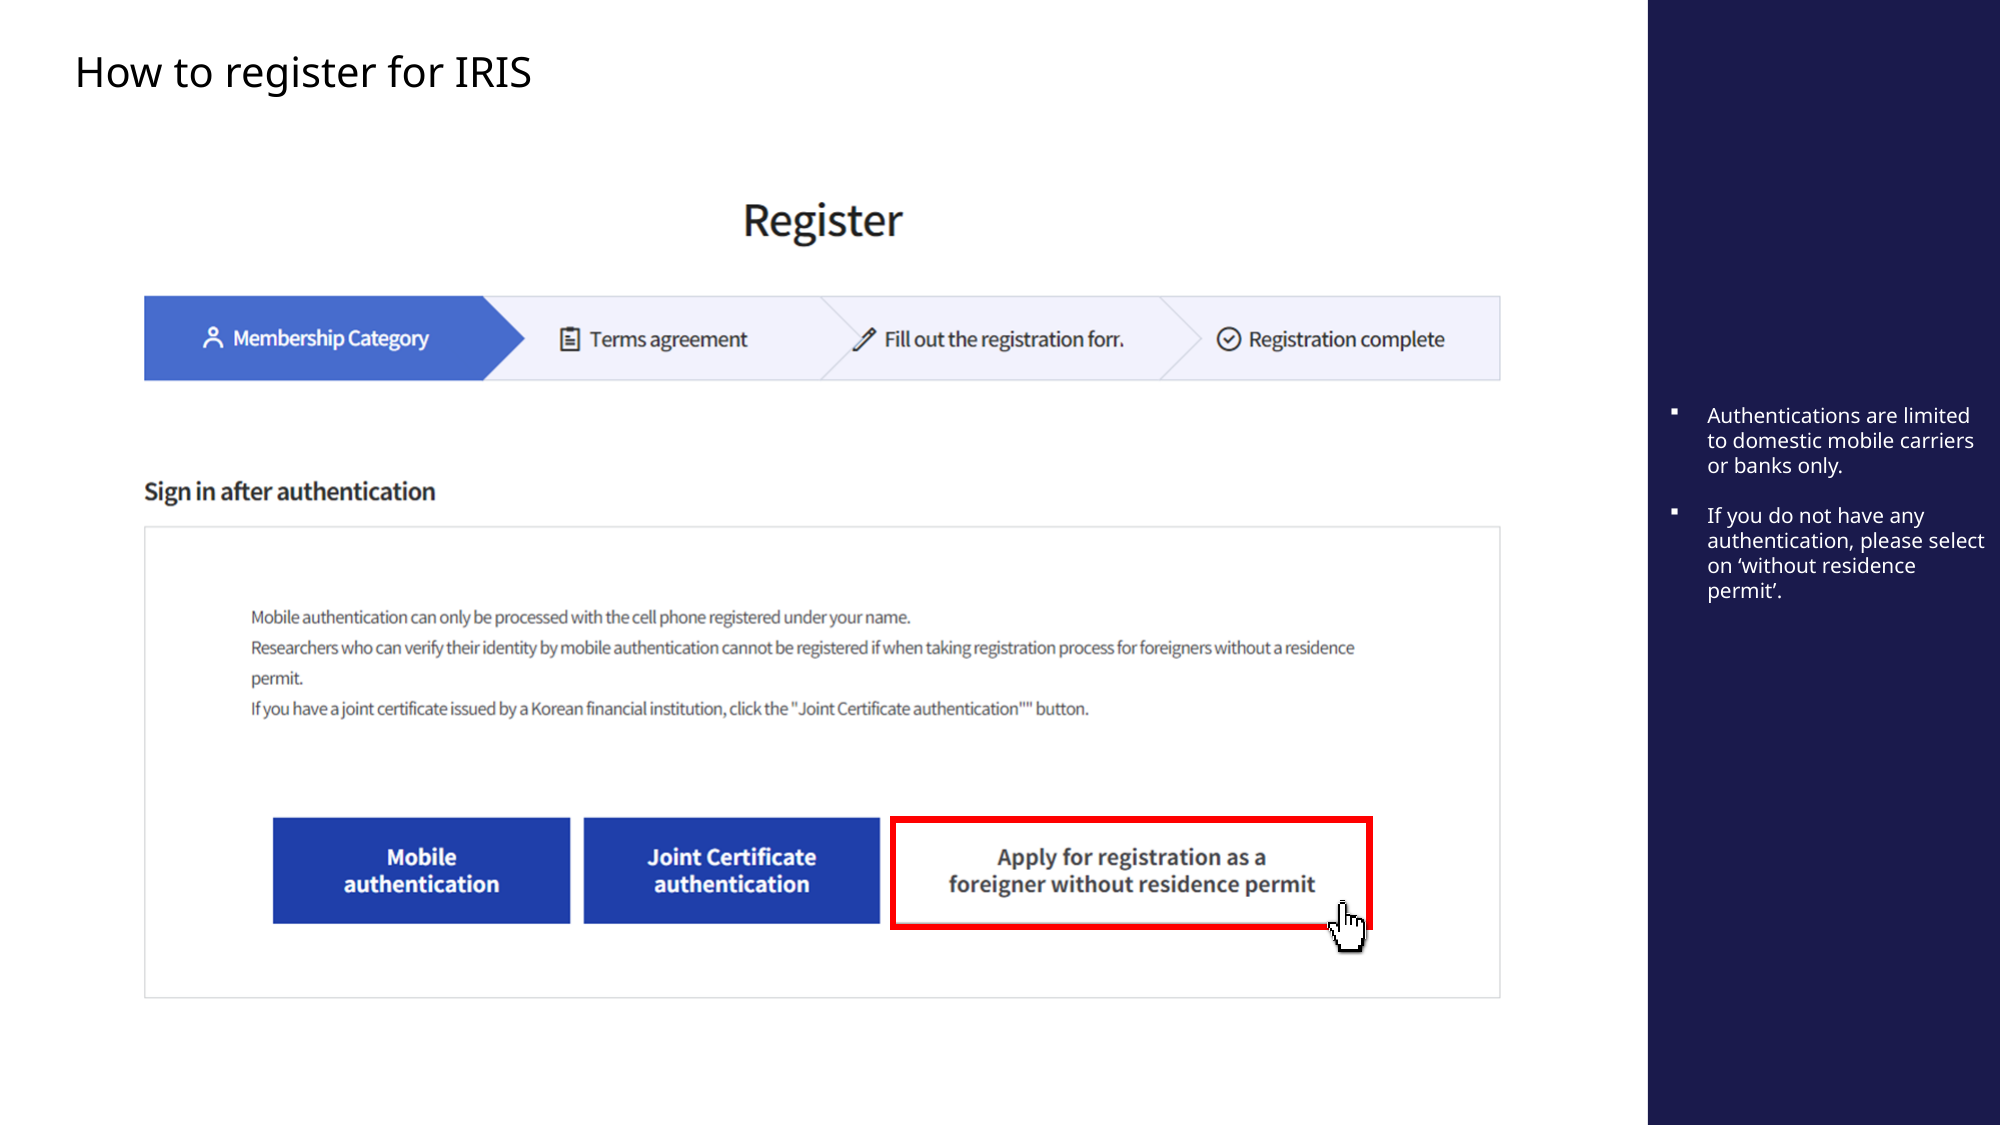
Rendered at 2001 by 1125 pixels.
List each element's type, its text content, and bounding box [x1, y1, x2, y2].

text_box How to register for IRIS [59, 38, 548, 103]
text_box [1647, 0, 2000, 1125]
picture [125, 150, 1522, 1022]
text_box Authentications are limited to domestic mobile carriers or banks only. If you do not have any authentication, please select on ‘without residence permit’. [1654, 395, 2000, 635]
